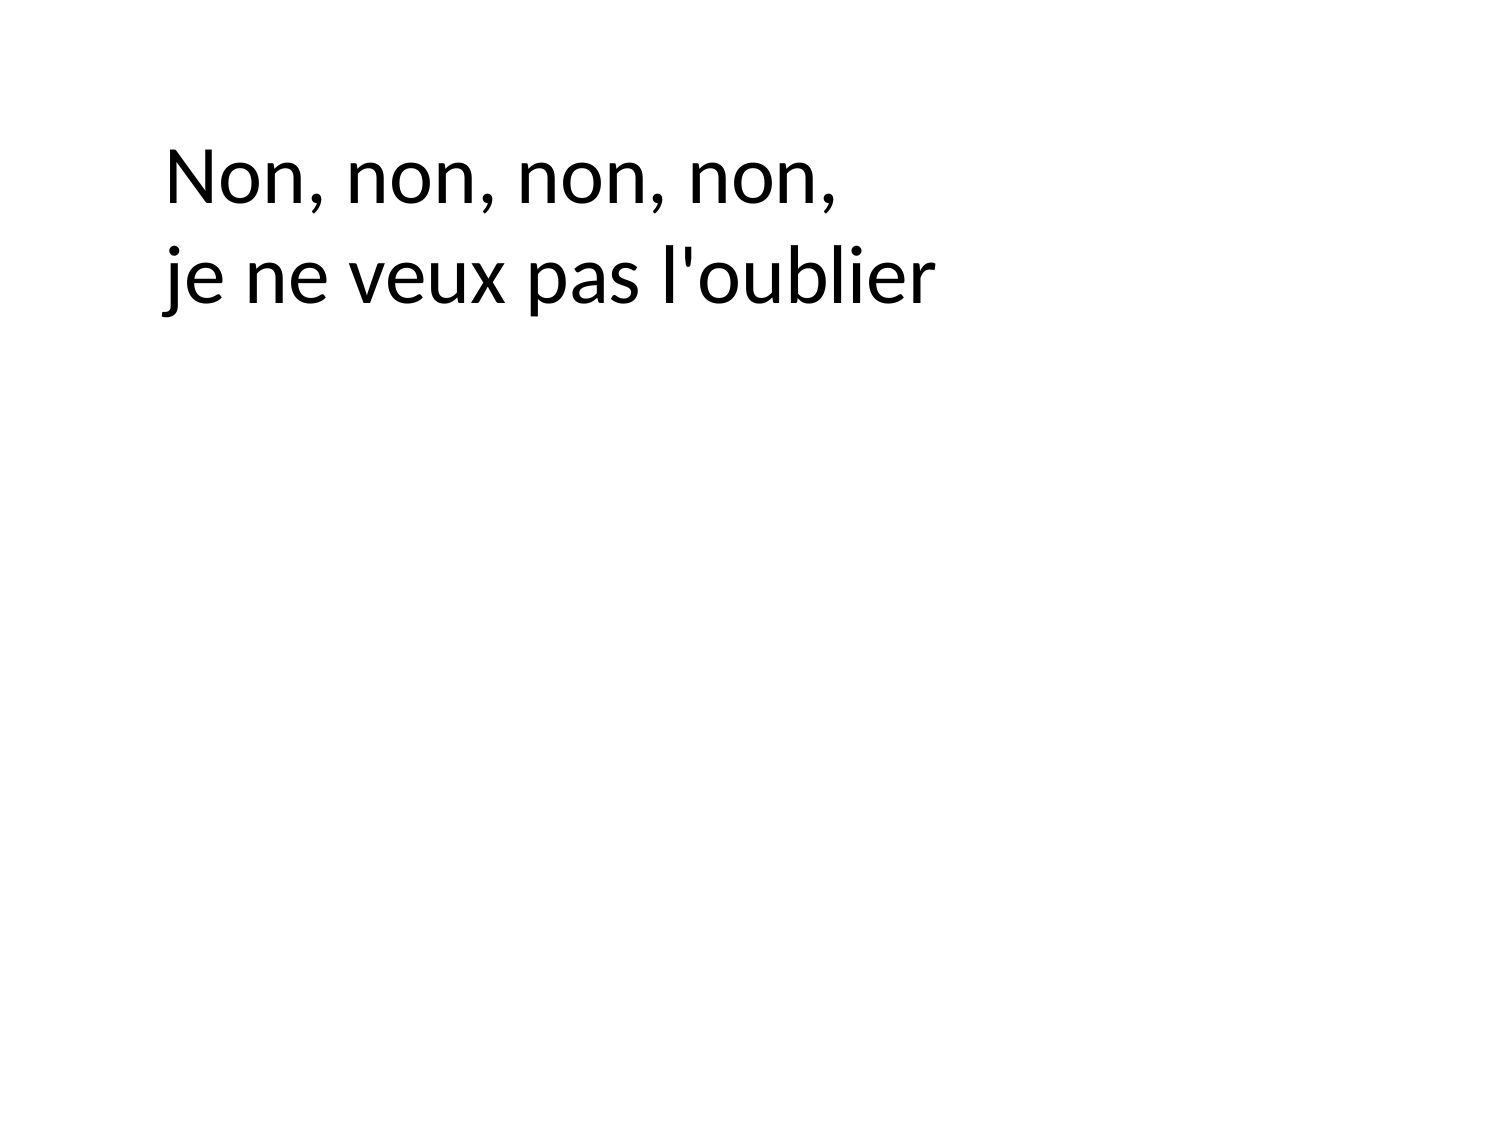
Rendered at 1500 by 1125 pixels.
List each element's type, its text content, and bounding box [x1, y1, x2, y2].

text_box Non, non, non, non, je ne veux pas l'oublier [150, 112, 1500, 628]
